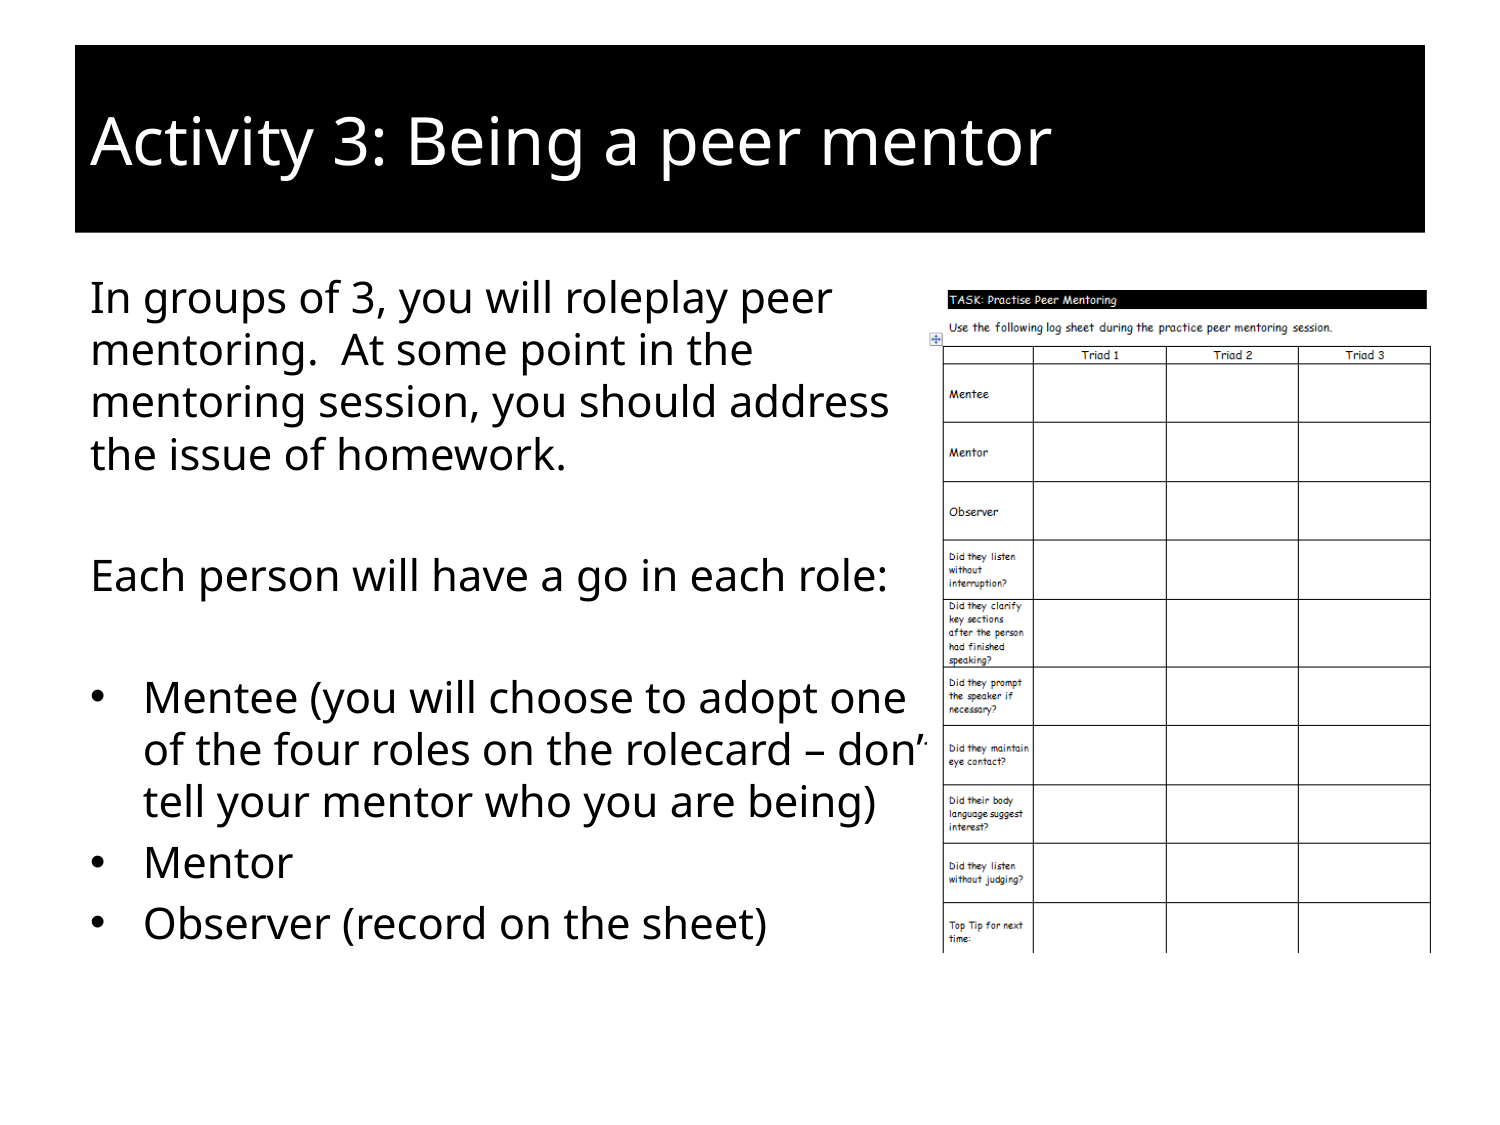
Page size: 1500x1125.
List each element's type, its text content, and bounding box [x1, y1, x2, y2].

picture [926, 290, 1461, 953]
title Activity 3: Being a peer mentor [75, 45, 1425, 233]
list In groups of 3, you will roleplay peer mentoring. At some point in the mentoring session, you should address the issue of homework. Each person will have a go in each role: Mentee (you will choose to adopt one of the four roles on the rolecard – don’t tell your mentor who you are being) Mentor Observer (record on the sheet) [75, 262, 963, 1005]
